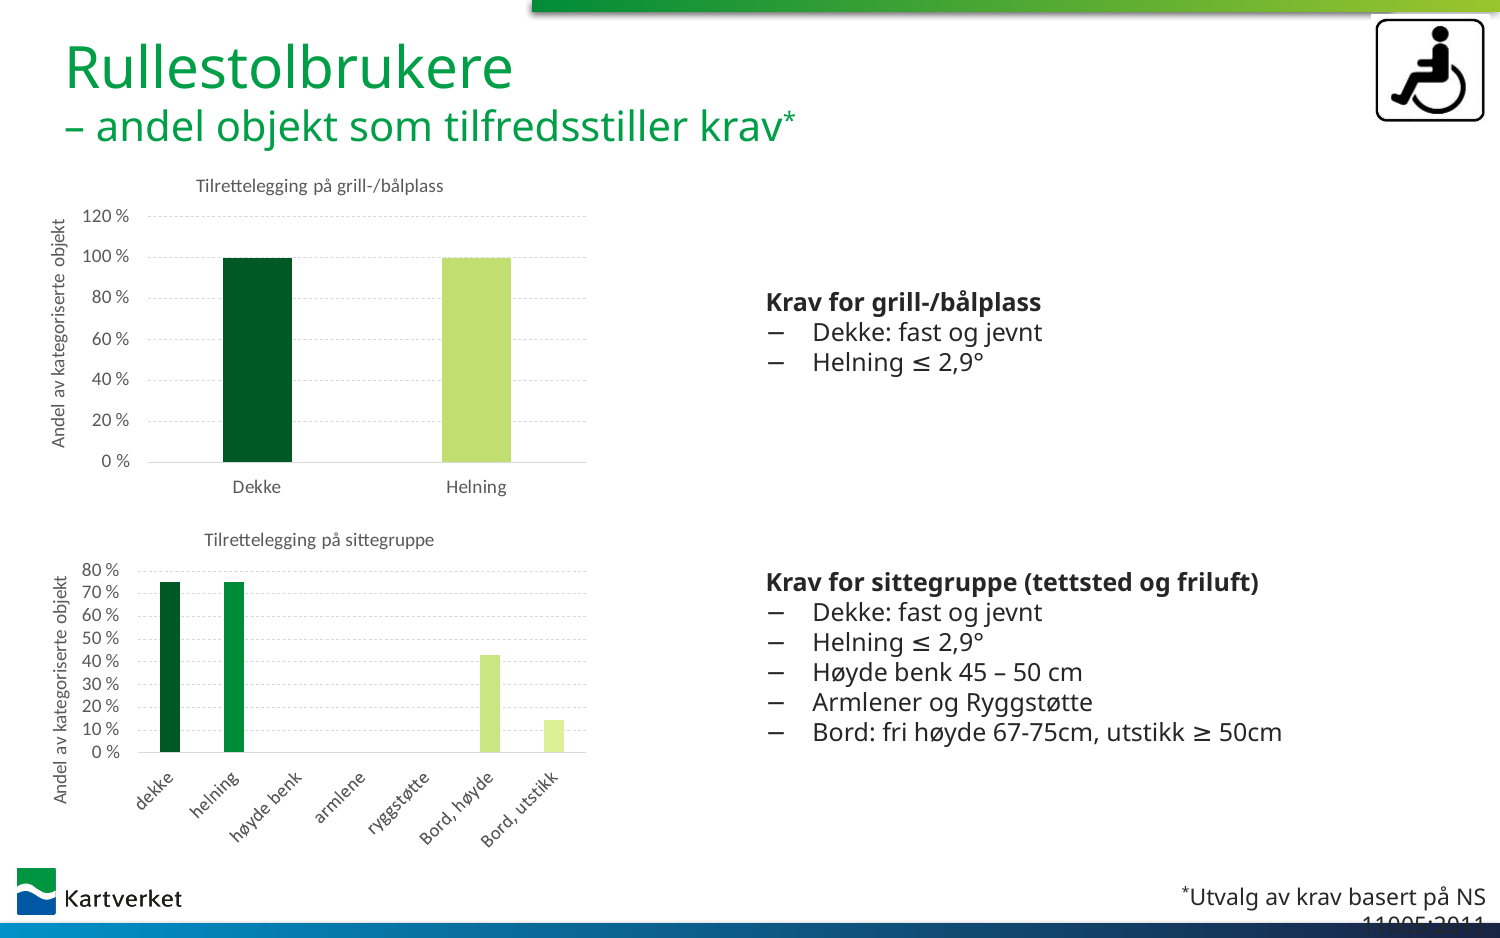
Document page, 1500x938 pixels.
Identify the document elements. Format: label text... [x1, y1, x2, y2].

text_box *Utvalg av krav basert på NS 11005:2011 [1068, 873, 1500, 938]
picture [41, 166, 597, 505]
text_box Rullestolbrukere – andel objekt som tilfredsstiller krav* [49, 14, 1431, 158]
text_box Krav for grill-/bålplass Dekke: fast og jevnt Helning ≤ 2,9° [750, 279, 1452, 384]
text_box Krav for sittegruppe (tettsted og friluft) Dekke: fast og jevnt Helning ≤ 2,9° Høyde benk 45 – 50 cm Armlener og Ryggstøtte Bord: fri høyde 67-75cm, utstikk ≥ 50cm [750, 559, 1500, 754]
picture [41, 520, 597, 859]
picture [1371, 13, 1491, 127]
